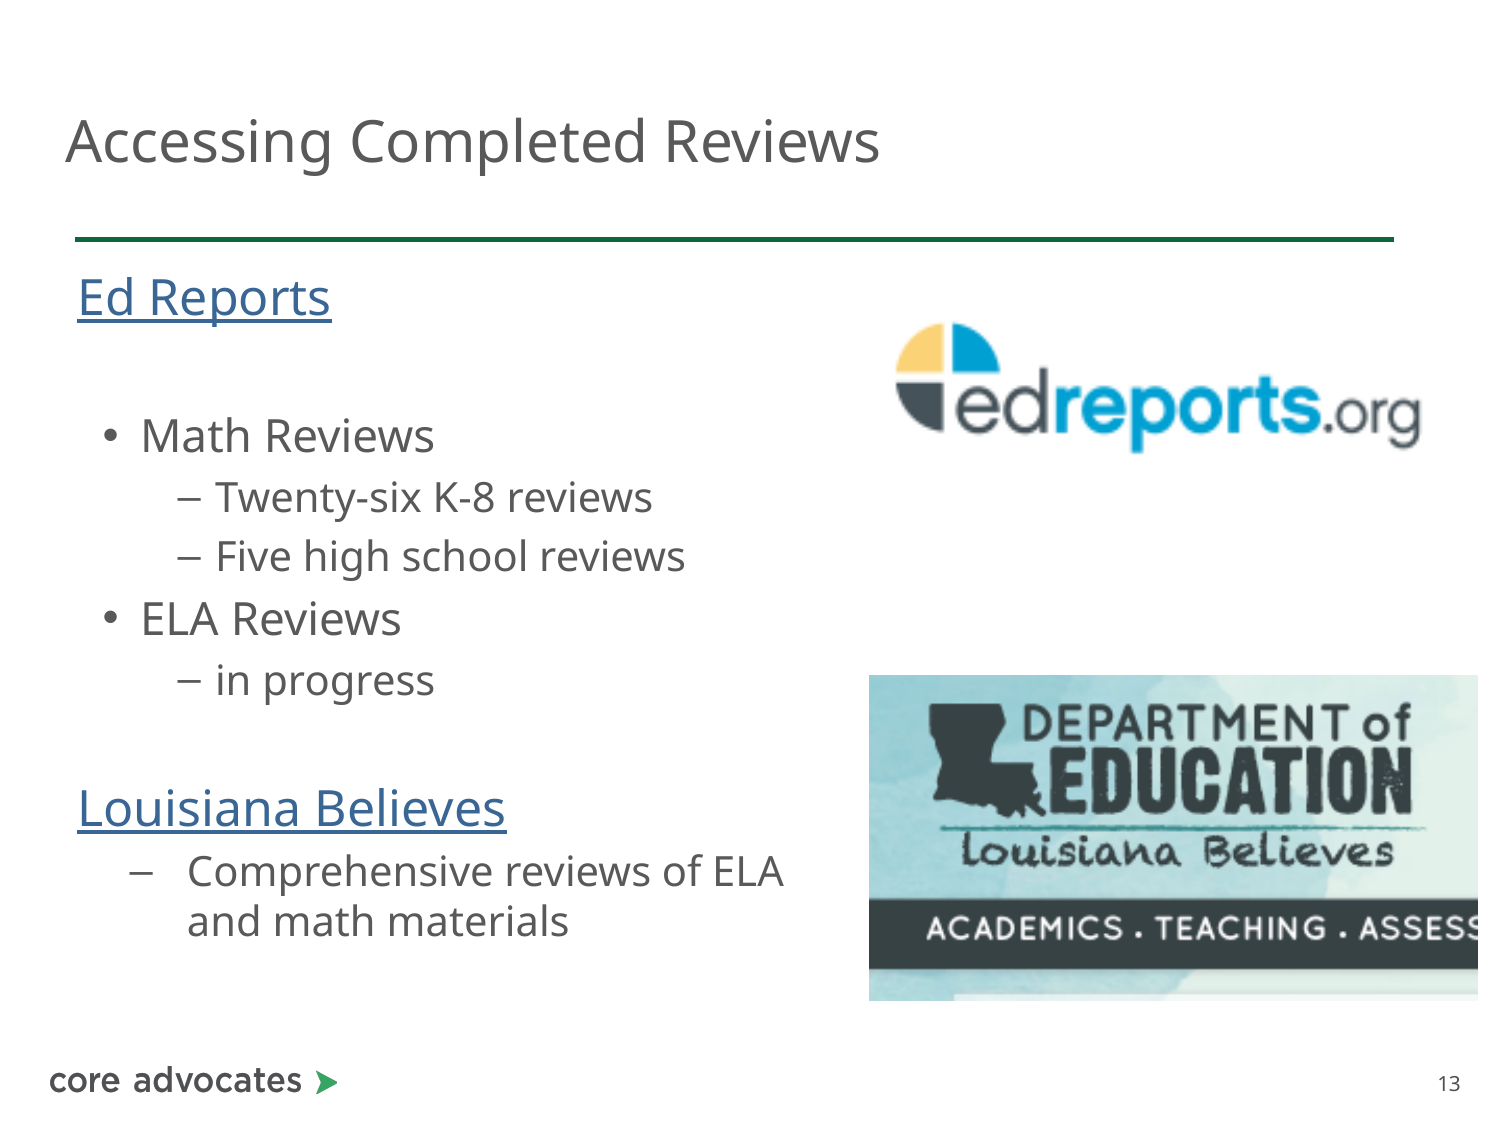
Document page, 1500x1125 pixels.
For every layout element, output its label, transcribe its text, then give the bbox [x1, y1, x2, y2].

picture [869, 674, 1479, 1001]
title Accessing Completed Reviews [50, 45, 1457, 233]
picture [854, 287, 1490, 476]
picture [50, 1066, 337, 1094]
list Ed Reports Math Reviews Twenty-six K-8 reviews Five high school reviews ELA Reviews in progress Louisiana Believes Comprehensive reviews of ELA and math materials [50, 257, 856, 1001]
